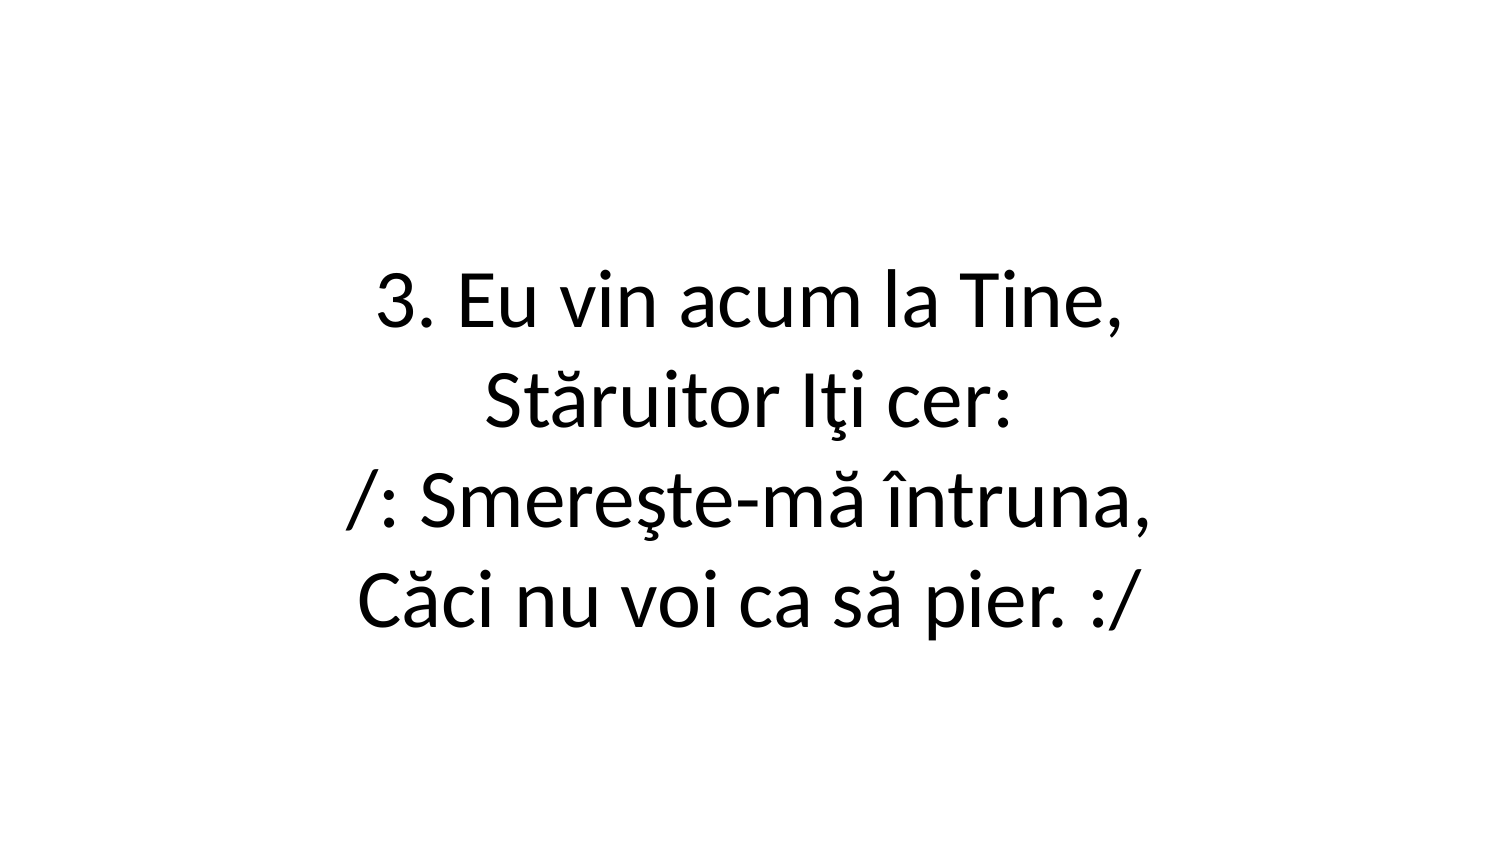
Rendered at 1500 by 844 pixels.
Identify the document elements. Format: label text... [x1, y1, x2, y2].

text_box 3. Eu vin acum la Tine, Stăruitor Iţi cer: /: Smereşte-mă întruna, Căci nu voi ca să pier. :/ [331, 192, 1169, 652]
